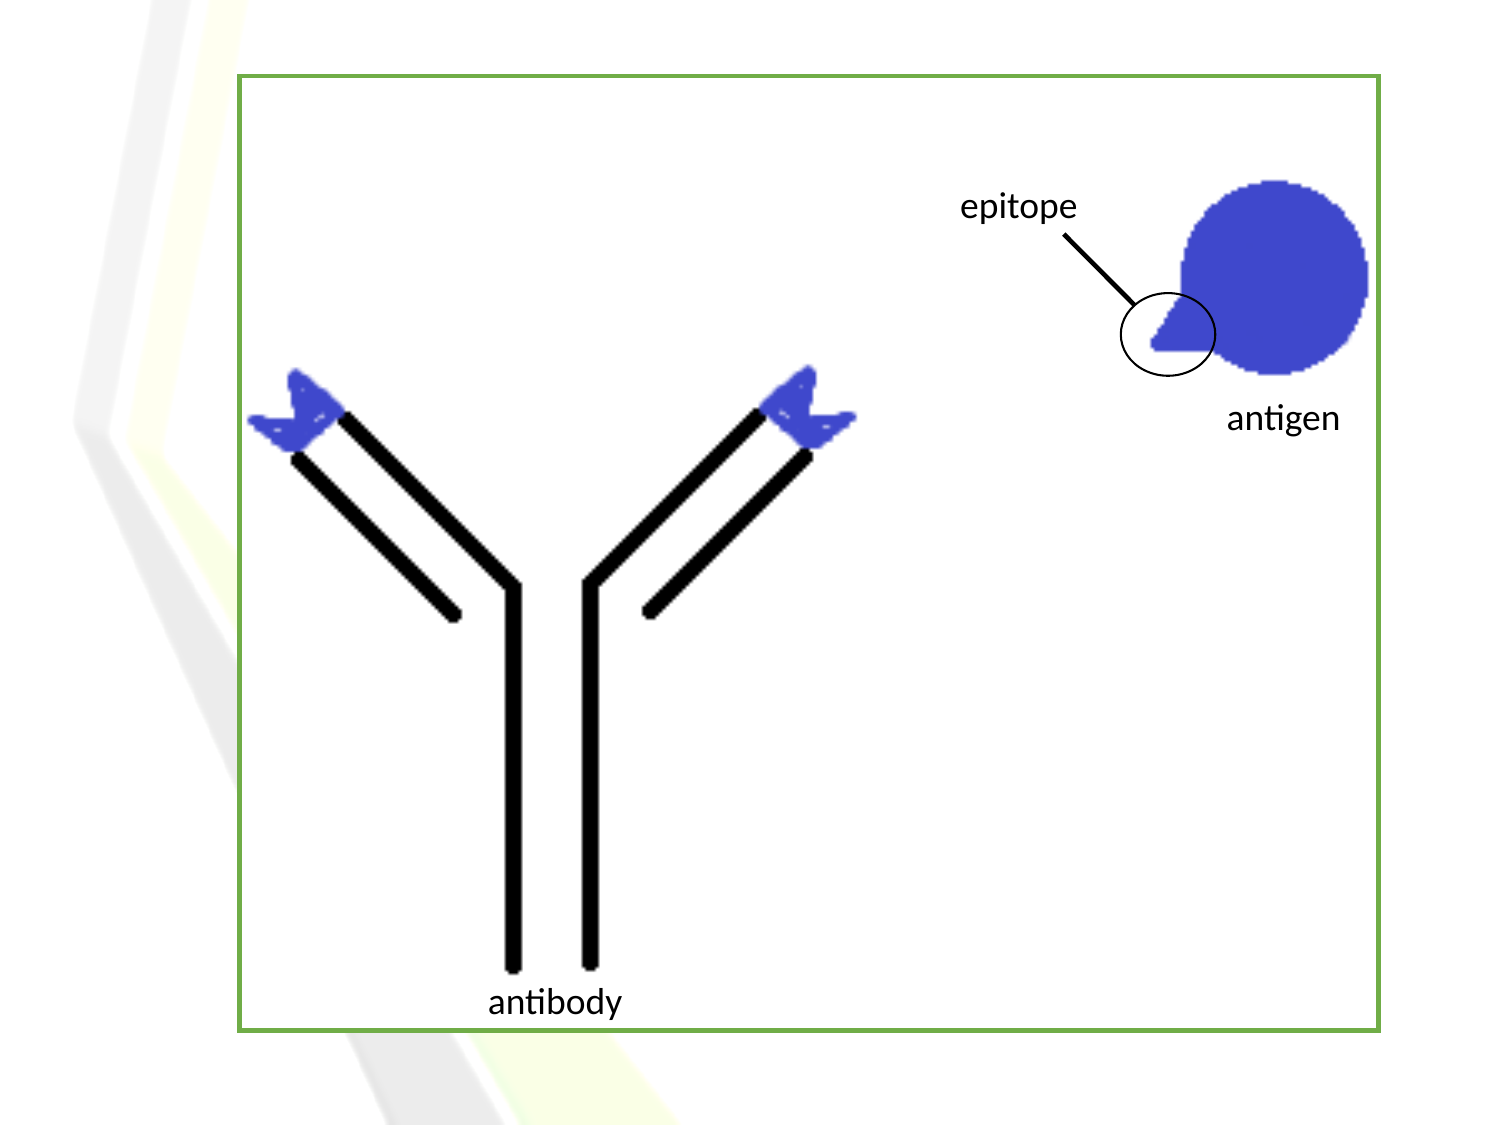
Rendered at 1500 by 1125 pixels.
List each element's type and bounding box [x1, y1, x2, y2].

picture [0, 0, 1500, 1125]
text_box [1063, 234, 1135, 306]
